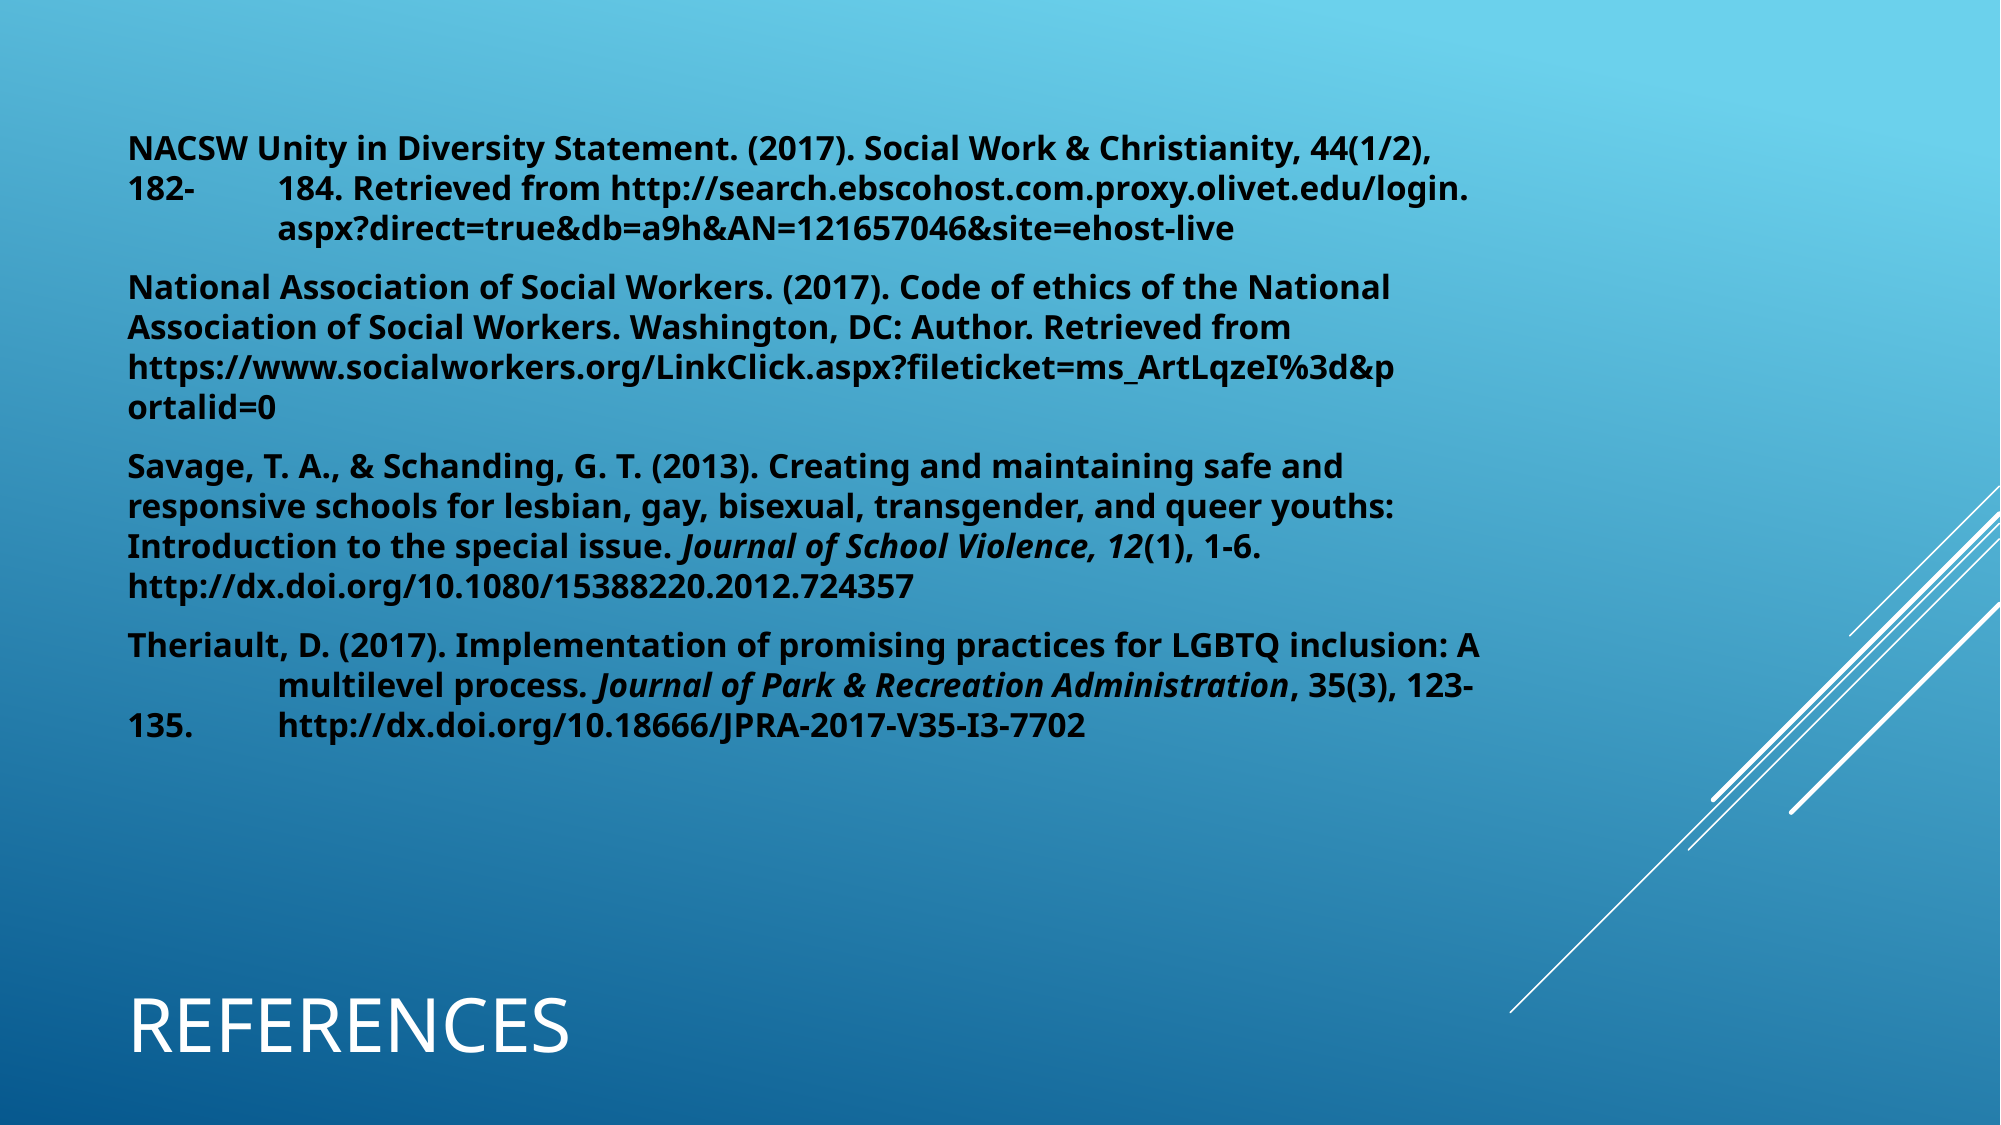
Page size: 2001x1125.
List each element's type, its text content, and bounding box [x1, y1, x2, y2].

list NACSW Unity in Diversity Statement. (2017). Social Work & Christianity, 44(1/2), 182- 184. Retrieved from http://search.ebscohost.com.proxy.olivet.edu/login. aspx?direct=true&db=a9h&AN=121657046&site=ehost-live National Association of Social Workers. (2017). Code of ethics of the National Association of Social Workers. Washington, DC: Author. Retrieved from https://www.socialworkers.org/LinkClick.aspx?fileticket=ms_ArtLqzeI%3d&p ortalid=0 Savage, T. A., & Schanding, G. T. (2013). Creating and maintaining safe and responsive schools for lesbian, gay, bisexual, transgender, and queer youths: Introduction to the special issue. Journal of School Violence, 12(1), 1-6. http://dx.doi.org/10.1080/15388220.2012.724357 Theriault, D. (2017). Implementation of promising practices for LGBTQ inclusion: A multilevel process. Journal of Park & Recreation Administration, 35(3), 123-135. http://dx.doi.org/10.18666/JPRA-2017-V35-I3-7702 [112, 99, 1513, 890]
title references [112, 946, 1513, 1098]
